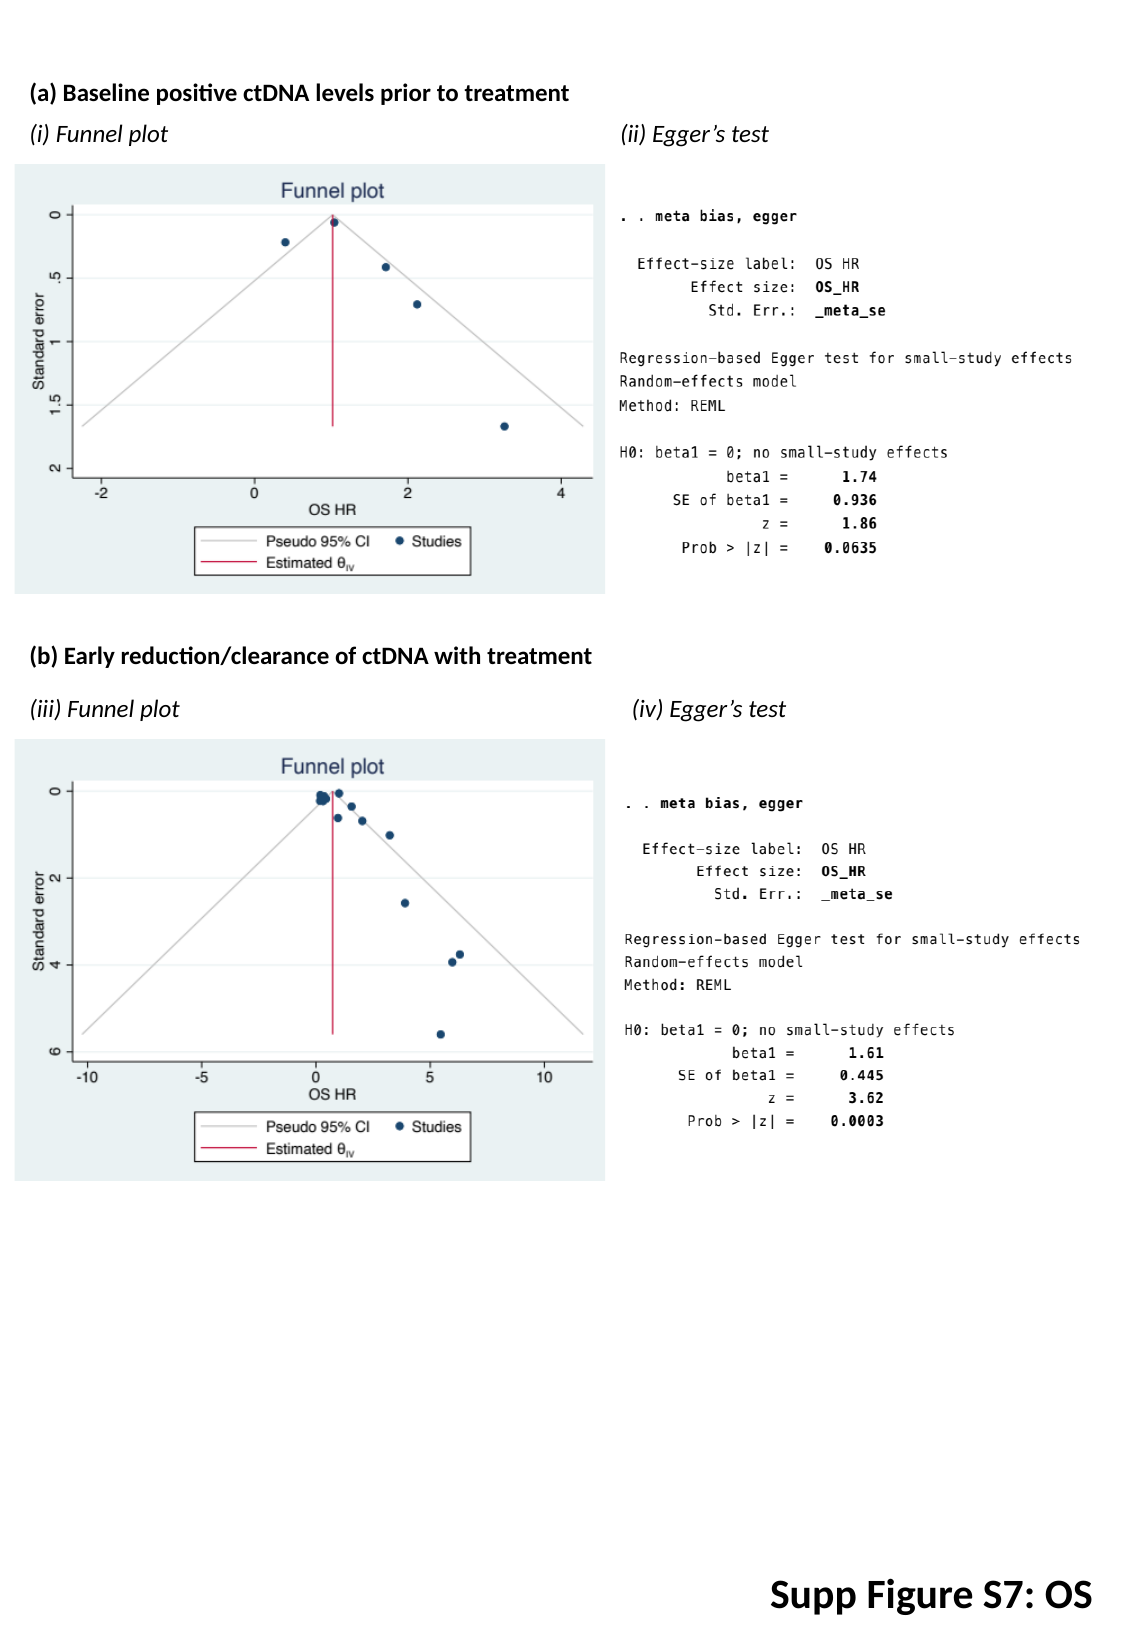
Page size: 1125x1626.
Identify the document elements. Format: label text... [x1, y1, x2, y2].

picture [616, 202, 1090, 556]
picture [621, 790, 1094, 1129]
text_box (ii) Egger’s test [605, 109, 1056, 155]
text_box (b) Early reduction/clearance of ctDNA with treatment [14, 632, 791, 678]
text_box (iv) Egger’s test [616, 685, 1068, 730]
picture [14, 738, 606, 1181]
text_box (i) Funnel plot [14, 114, 466, 155]
text_box (iii) Funnel plot [14, 685, 466, 730]
picture [14, 164, 606, 594]
text_box (a) Baseline positive ctDNA levels prior to treatment [14, 68, 791, 114]
text_box Supp Figure S7: OS [713, 1559, 1108, 1625]
